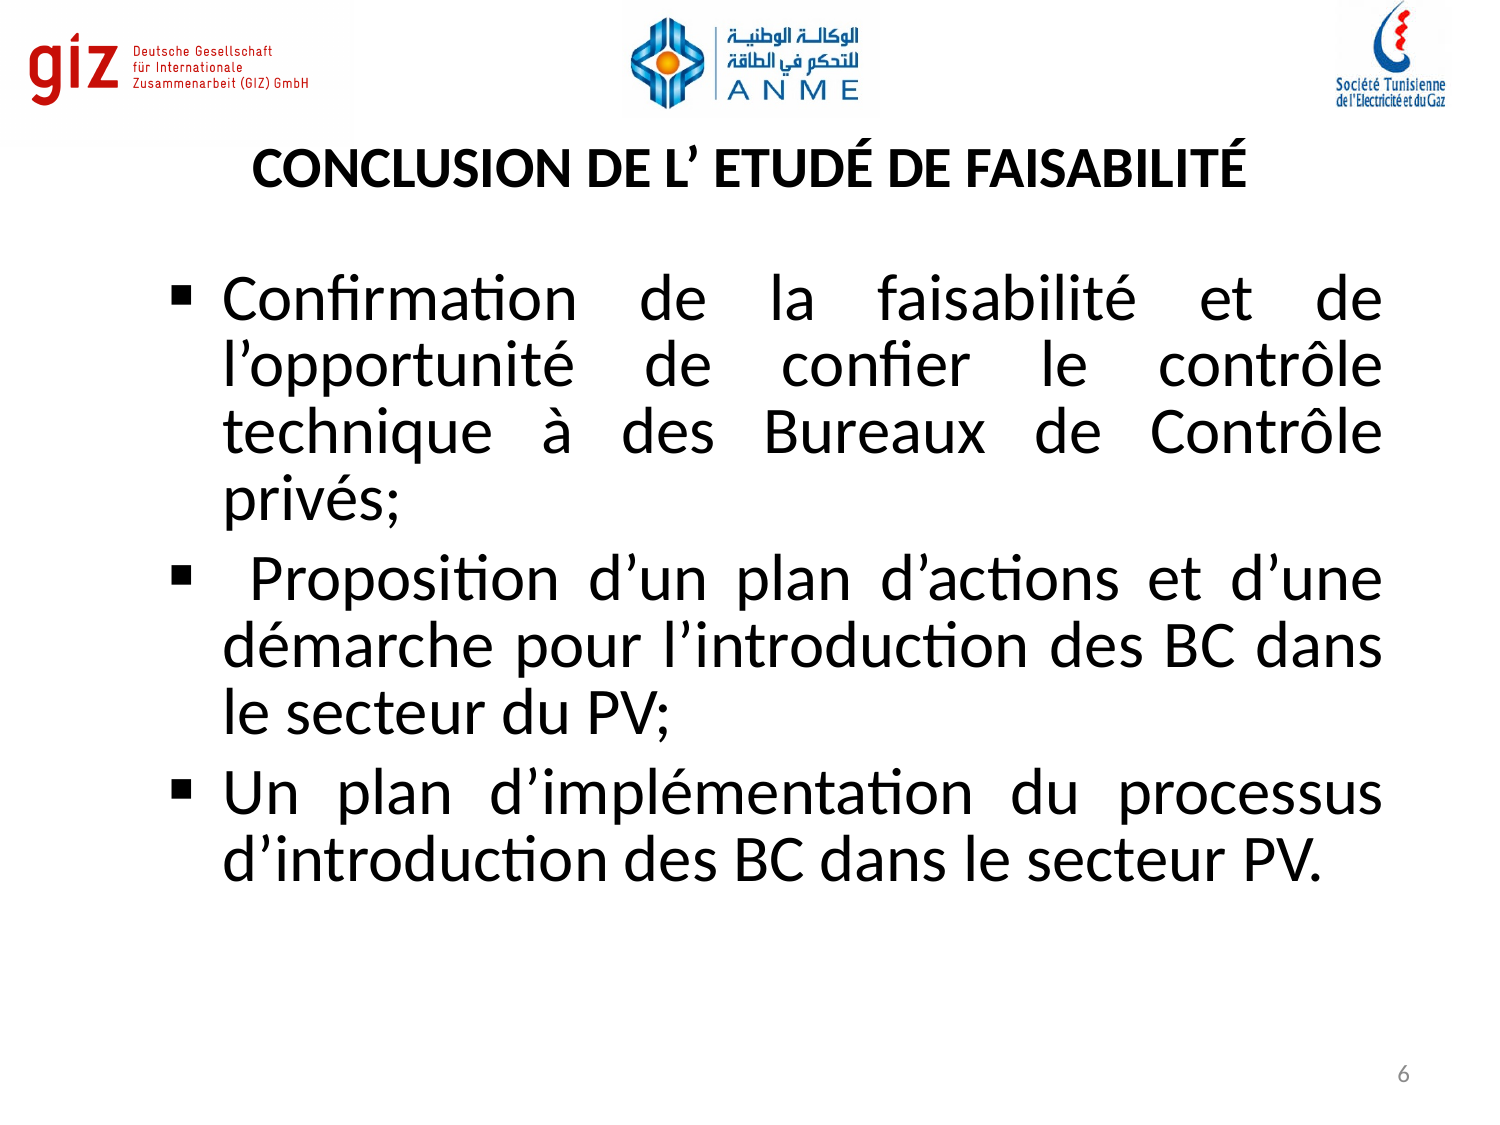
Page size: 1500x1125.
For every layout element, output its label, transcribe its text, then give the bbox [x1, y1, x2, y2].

picture [1312, 0, 1474, 108]
list Confirmation de la faisabilité et de l’opportunité de confier le contrôle technique à des Bureaux de Contrôle privés; Proposition d’un plan d’actions et d’une démarche pour l’introduction des BC dans le secteur du PV; Un plan d’implémentation du processus d’introduction des BC dans le secteur PV. [74, 262, 1400, 1006]
picture [622, 0, 880, 113]
slide_number 6 [1074, 1042, 1425, 1103]
picture [0, 0, 354, 147]
text_box CONCLUSION DE L’ ETUDÉ DE FAISABILITÉ [74, 113, 1425, 233]
